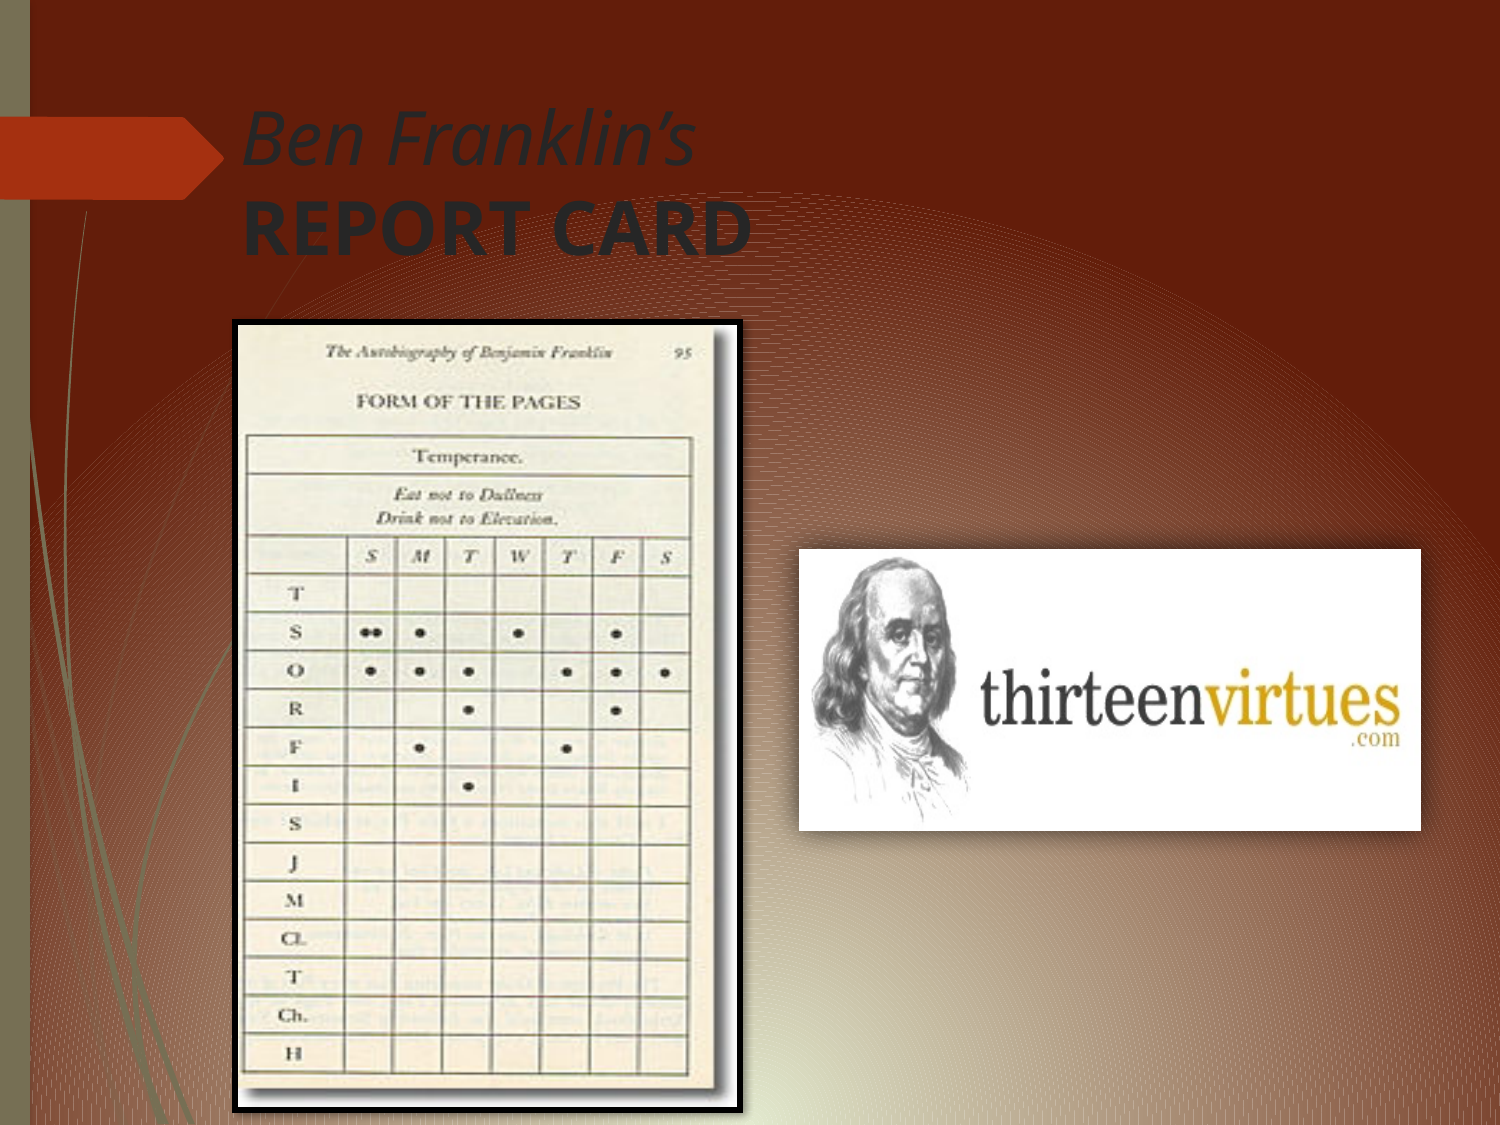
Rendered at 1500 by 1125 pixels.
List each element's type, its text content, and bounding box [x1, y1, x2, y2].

picture [799, 549, 1421, 831]
title Ben Franklin’s REPORT CARD [225, 82, 1307, 293]
picture [238, 324, 738, 1108]
